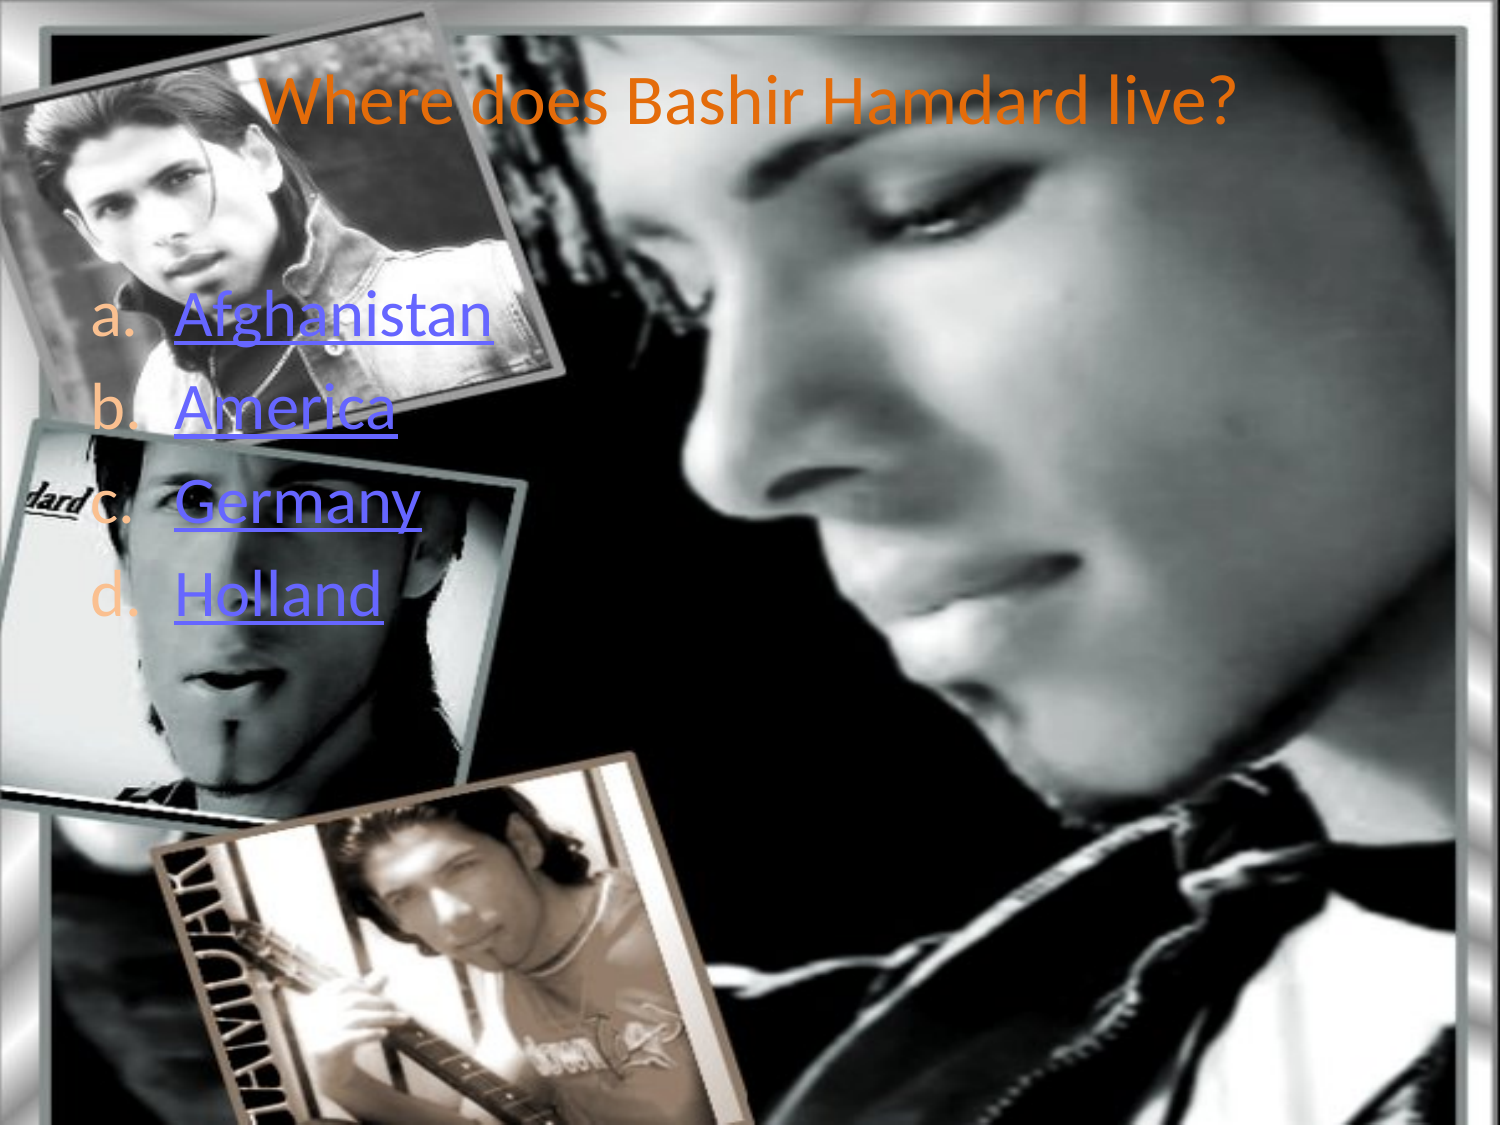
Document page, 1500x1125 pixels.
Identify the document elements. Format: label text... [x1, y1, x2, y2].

picture [0, 0, 1500, 1125]
title Where does Bashir Hamdard live? [75, 45, 1425, 233]
list Afghanistan America Germany Holland [75, 262, 1425, 1005]
